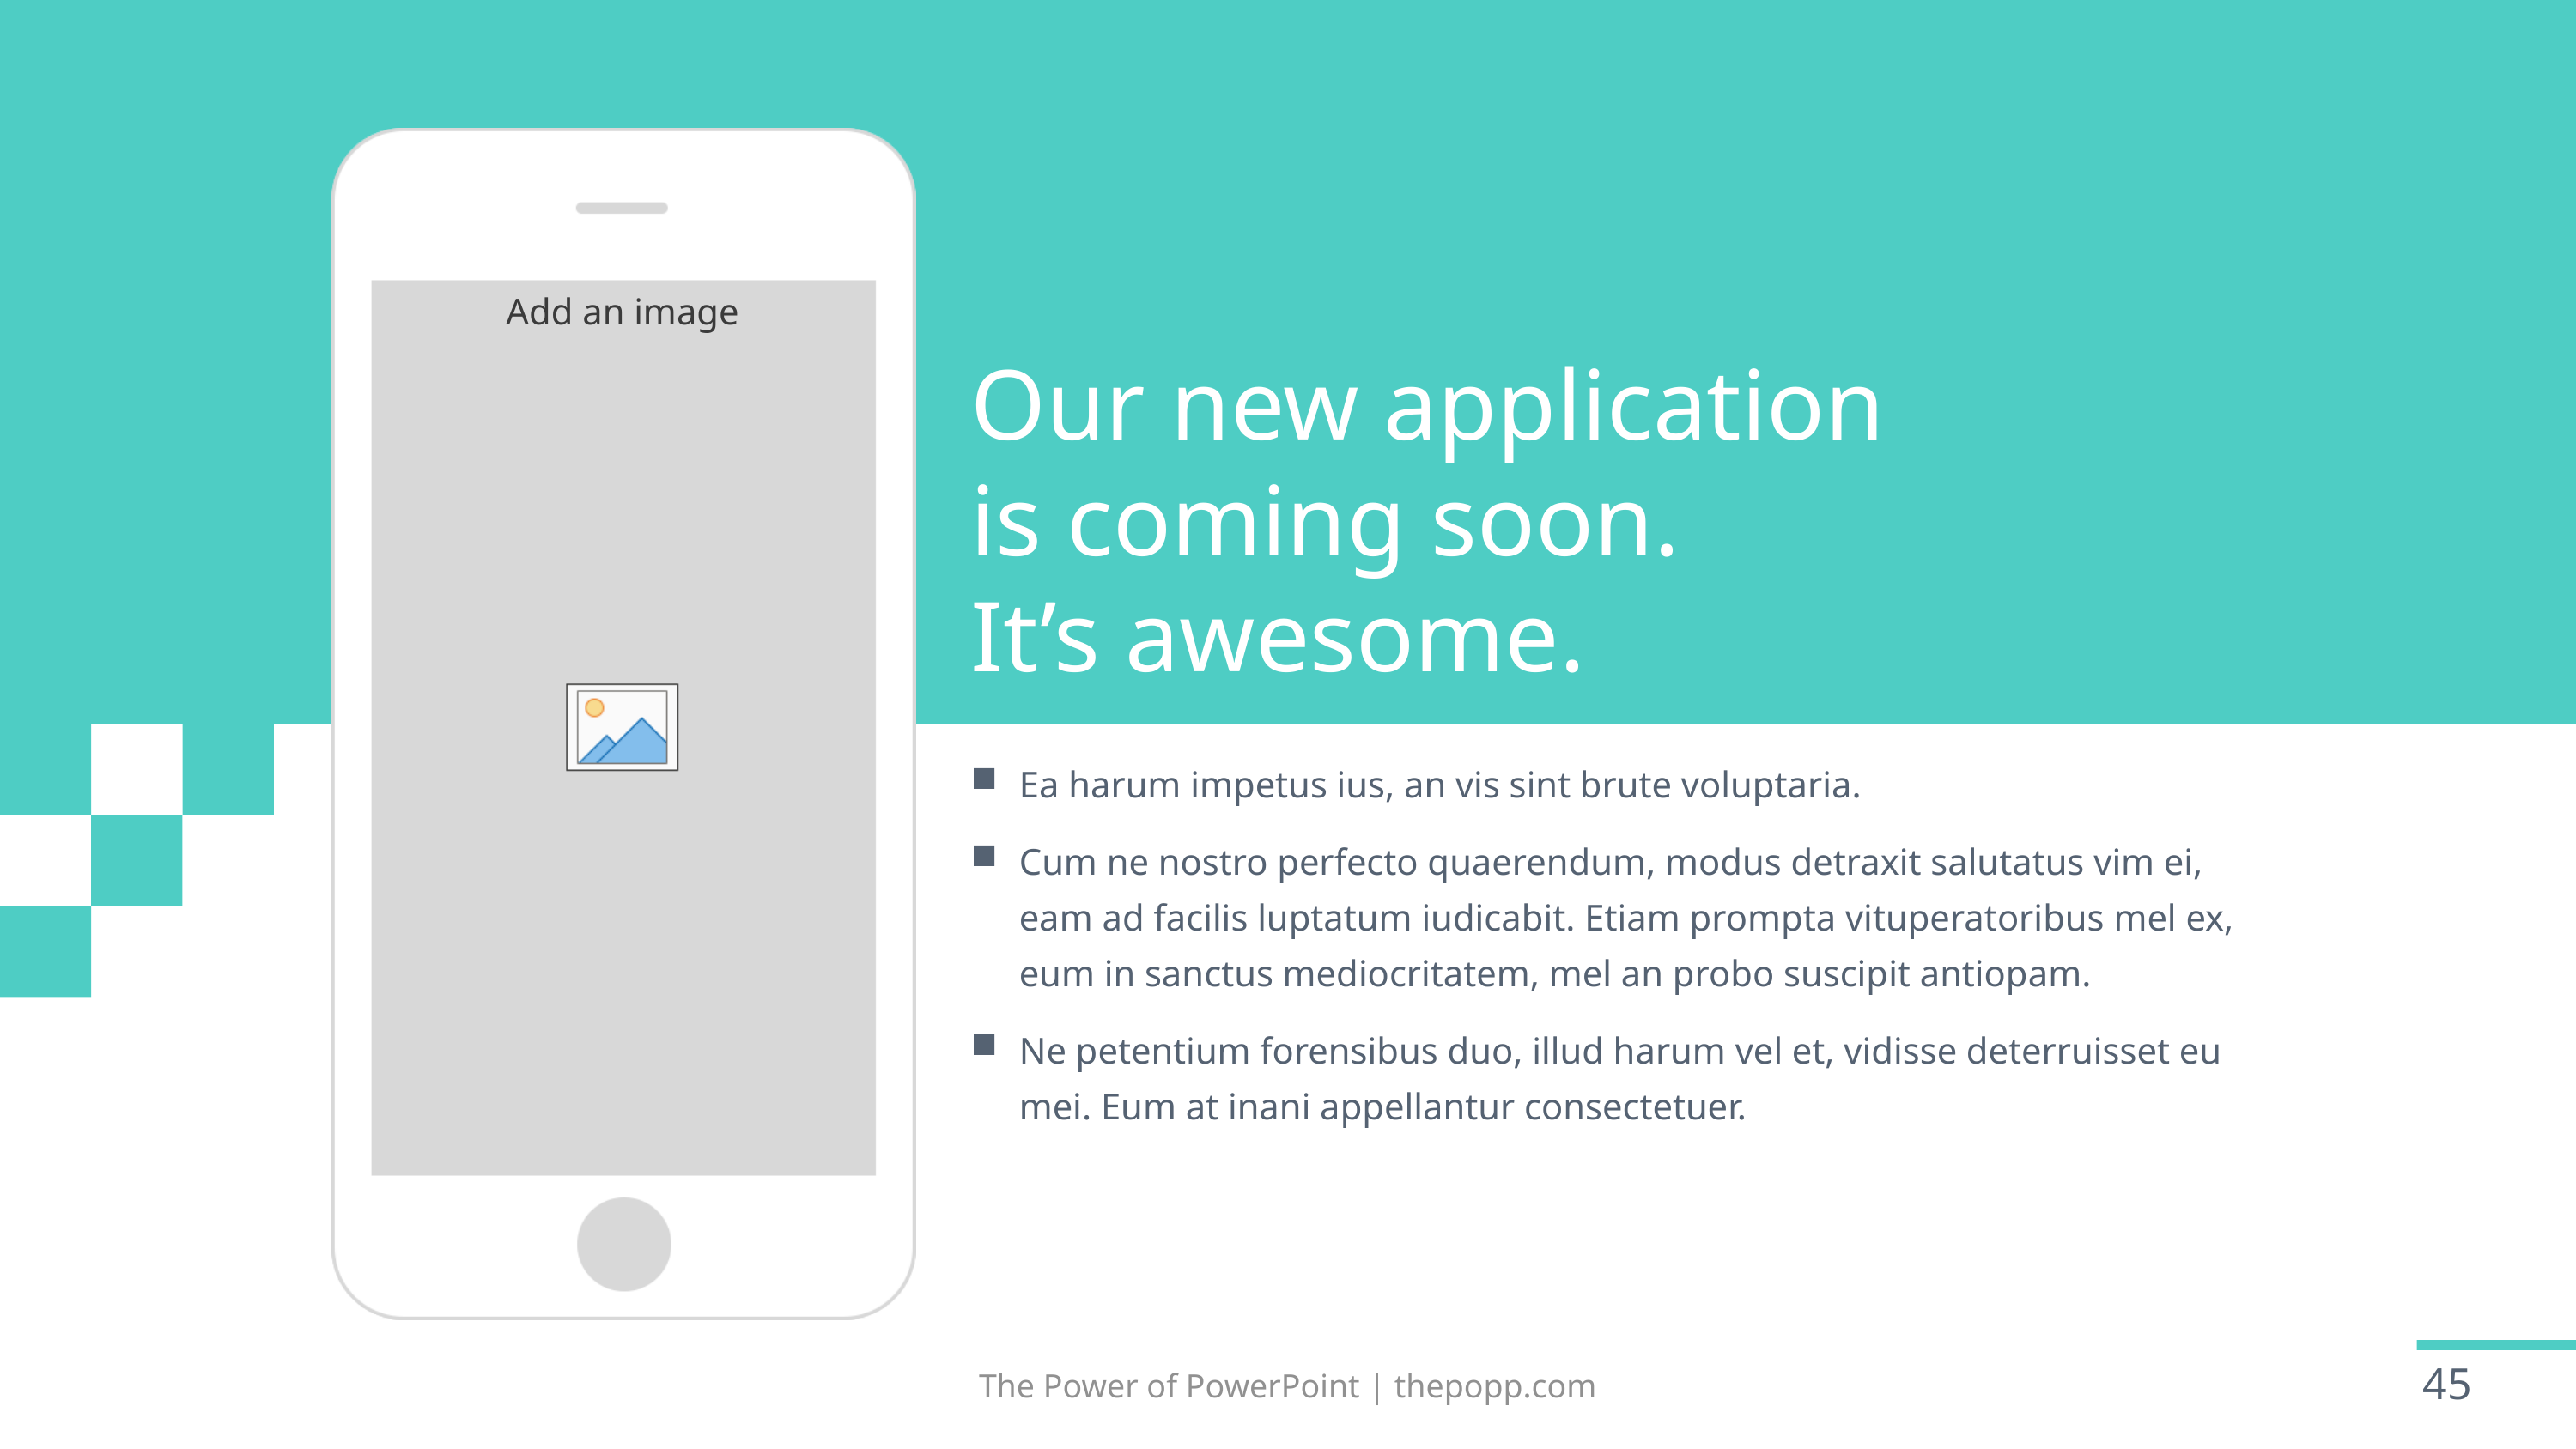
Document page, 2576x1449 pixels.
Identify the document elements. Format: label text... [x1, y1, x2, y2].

picture [331, 128, 916, 1320]
list Ea harum impetus ius, an vis sint brute voluptaria. Cum ne nostro perfecto quaerendum, modus detraxit salutatus vim ei, eam ad facilis luptatum iudicabit. Etiam prompta vituperatoribus mel ex, eum in sanctus mediocritatem, mel an probo suscipit antiopam. Ne petentium forensibus duo, illud harum vel et, vidisse deterruisset eu mei. Eum at inani appellantur consectetuer. [957, 743, 2286, 1173]
slide_number 45 [2409, 1351, 2576, 1421]
footer The Power of PowerPoint | thepopp.com [853, 1349, 1723, 1427]
list Our new application is coming soon. It’s awesome. [957, 155, 2286, 698]
